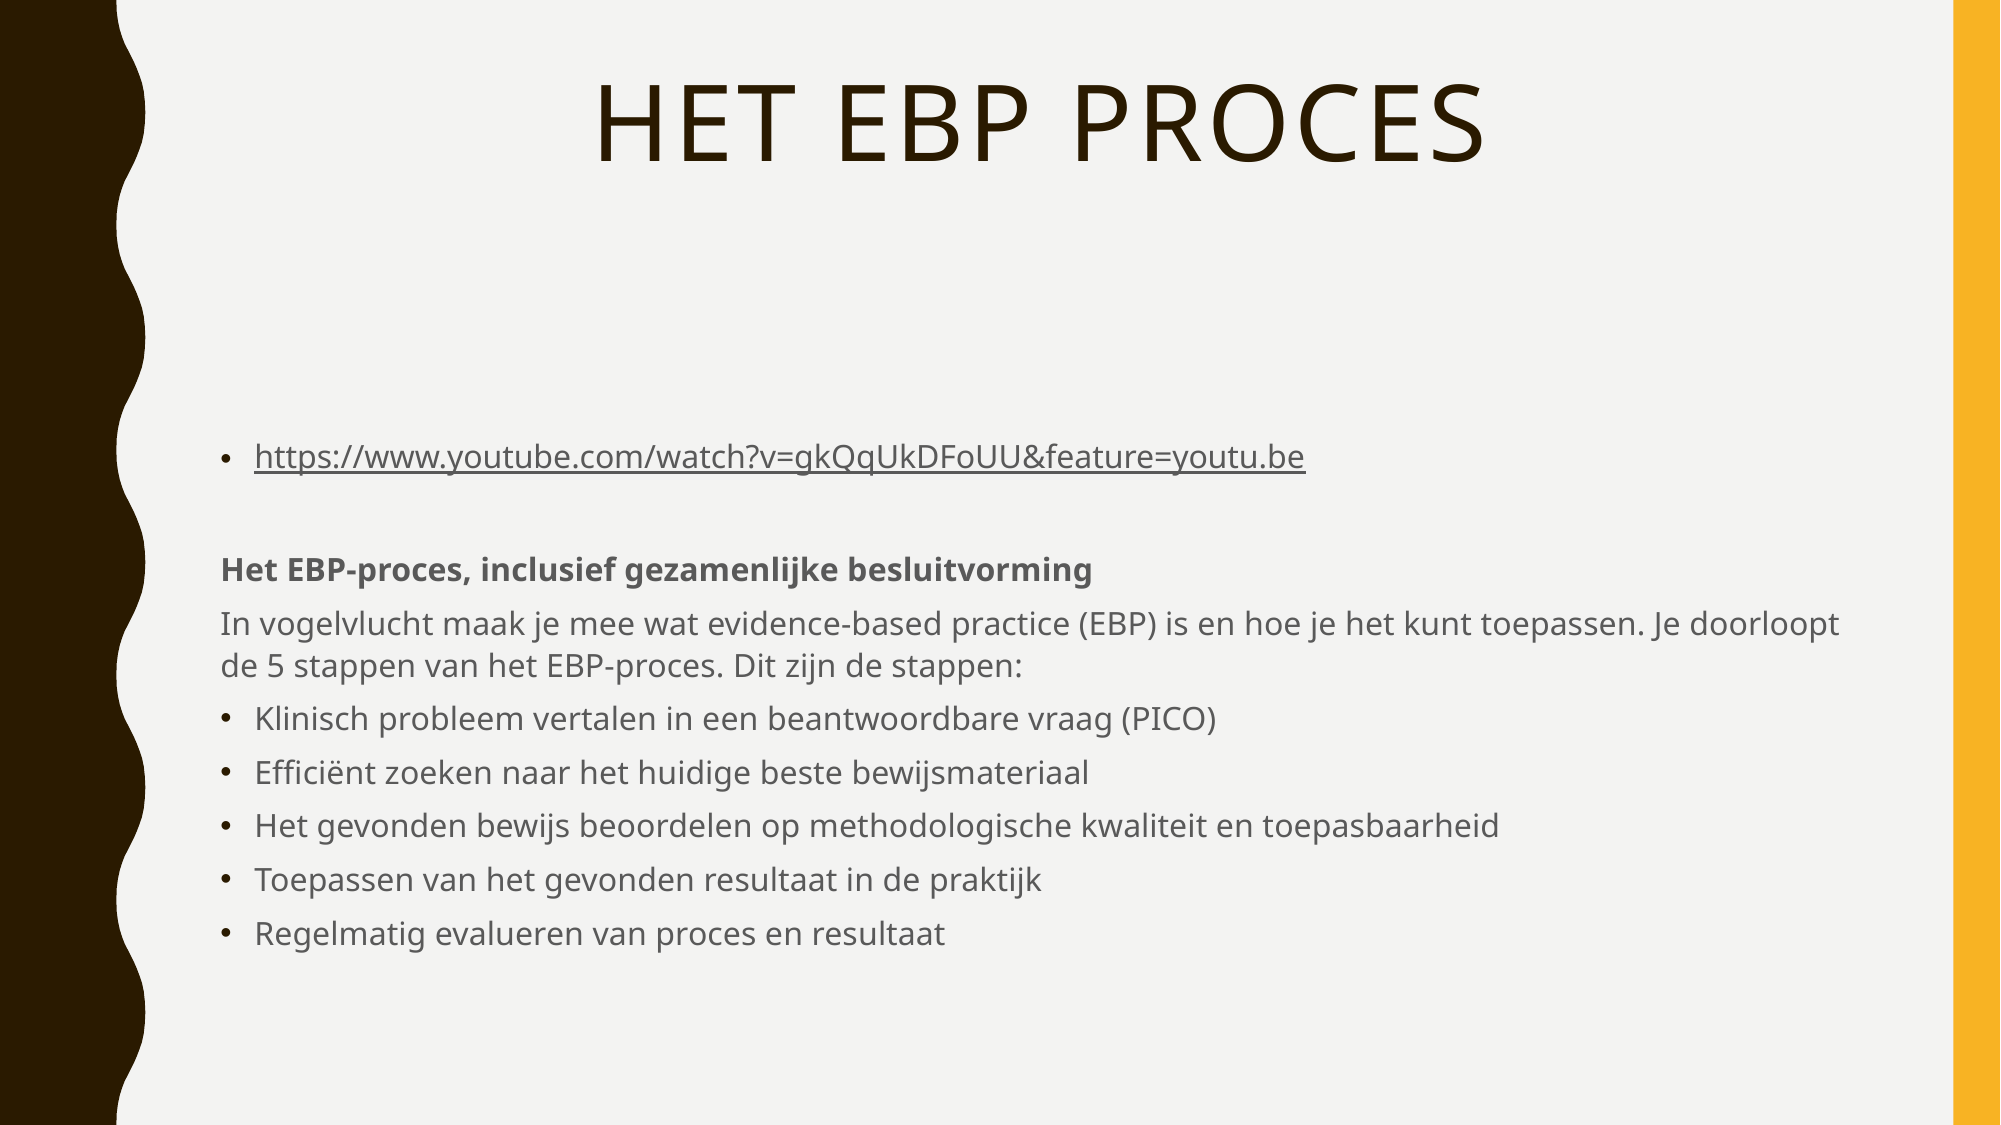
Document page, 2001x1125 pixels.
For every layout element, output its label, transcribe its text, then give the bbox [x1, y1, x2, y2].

list https://www.youtube.com/watch?v=gkQqUkDFoUU&feature=youtu.be Het EBP-proces, inclusief gezamenlijke besluitvorming In vogelvlucht maak je mee wat evidence-based practice (EBP) is en hoe je het kunt toepassen. Je doorloopt de 5 stappen van het EBP-proces. Dit zijn de stappen: Klinisch probleem vertalen in een beantwoordbare vraag (PICO) Efficiënt zoeken naar het huidige beste bewijsmateriaal Het gevonden bewijs beoordelen op methodologische kwaliteit en toepasbaarheid Toepassen van het gevonden resultaat in de praktijk Regelmatig evalueren van proces en resultaat [205, 375, 1875, 965]
title Het EBP proces [205, 62, 1875, 308]
